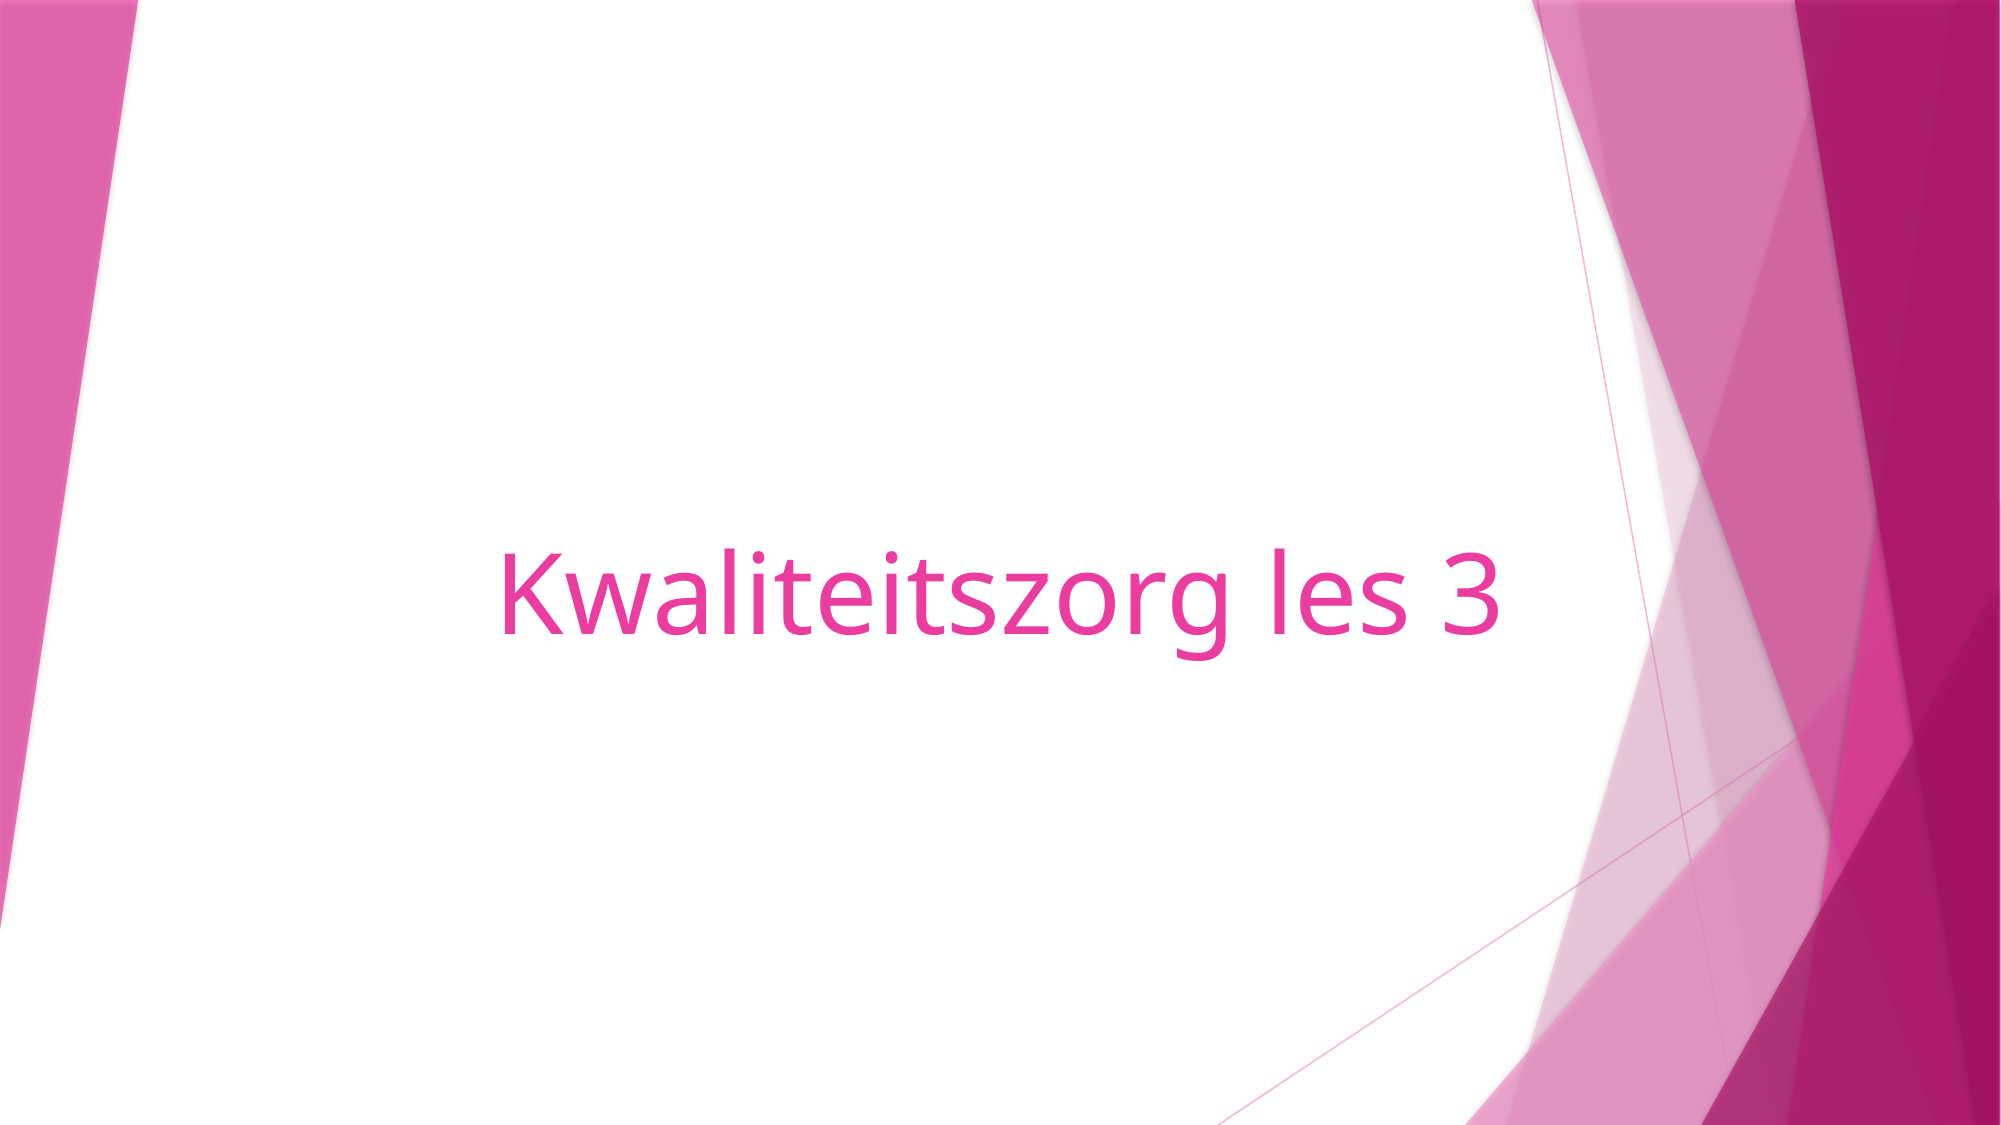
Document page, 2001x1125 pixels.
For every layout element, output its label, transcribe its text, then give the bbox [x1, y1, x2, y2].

title Kwaliteitszorg les 3 [247, 394, 1522, 665]
